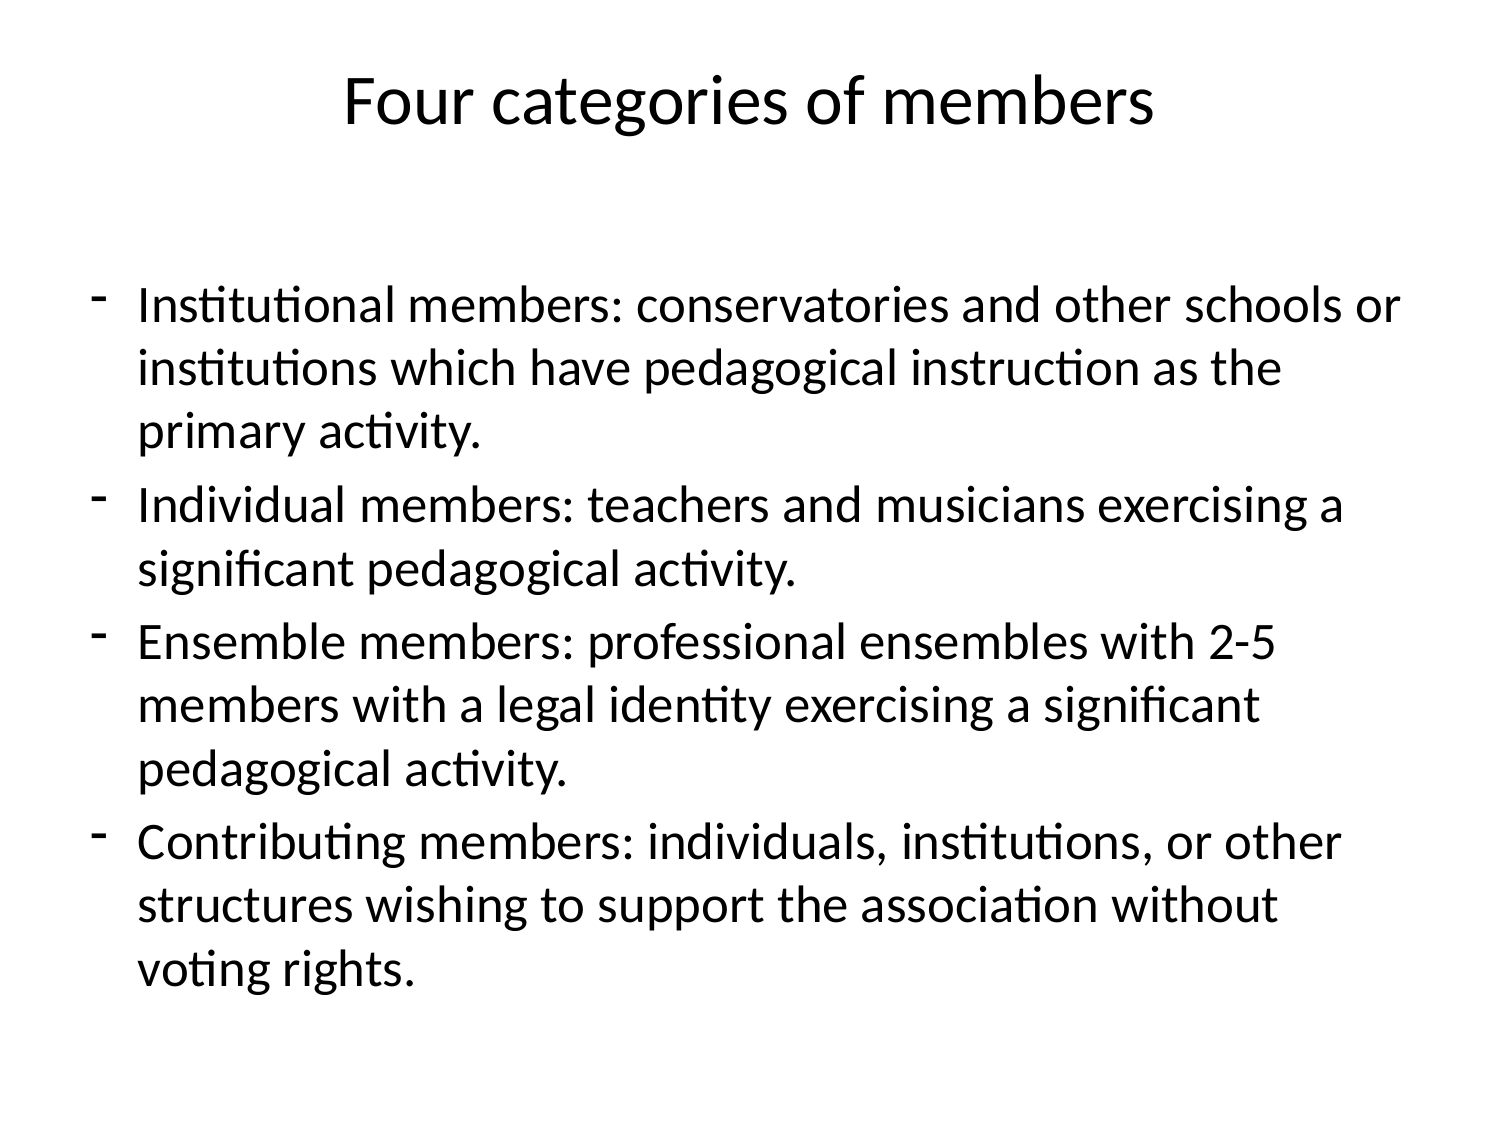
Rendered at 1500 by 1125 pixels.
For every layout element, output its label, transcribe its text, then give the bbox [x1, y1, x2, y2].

title Four categories of members [75, 45, 1425, 233]
list Institutional members: conservatories and other schools or institutions which have pedagogical instruction as the primary activity. Individual members: teachers and musicians exercising a significant pedagogical activity. Ensemble members: professional ensembles with 2-5 members with a legal identity exercising a significant pedagogical activity. Contributing members: individuals, institutions, or other structures wishing to support the association without voting rights. [75, 262, 1425, 1005]
